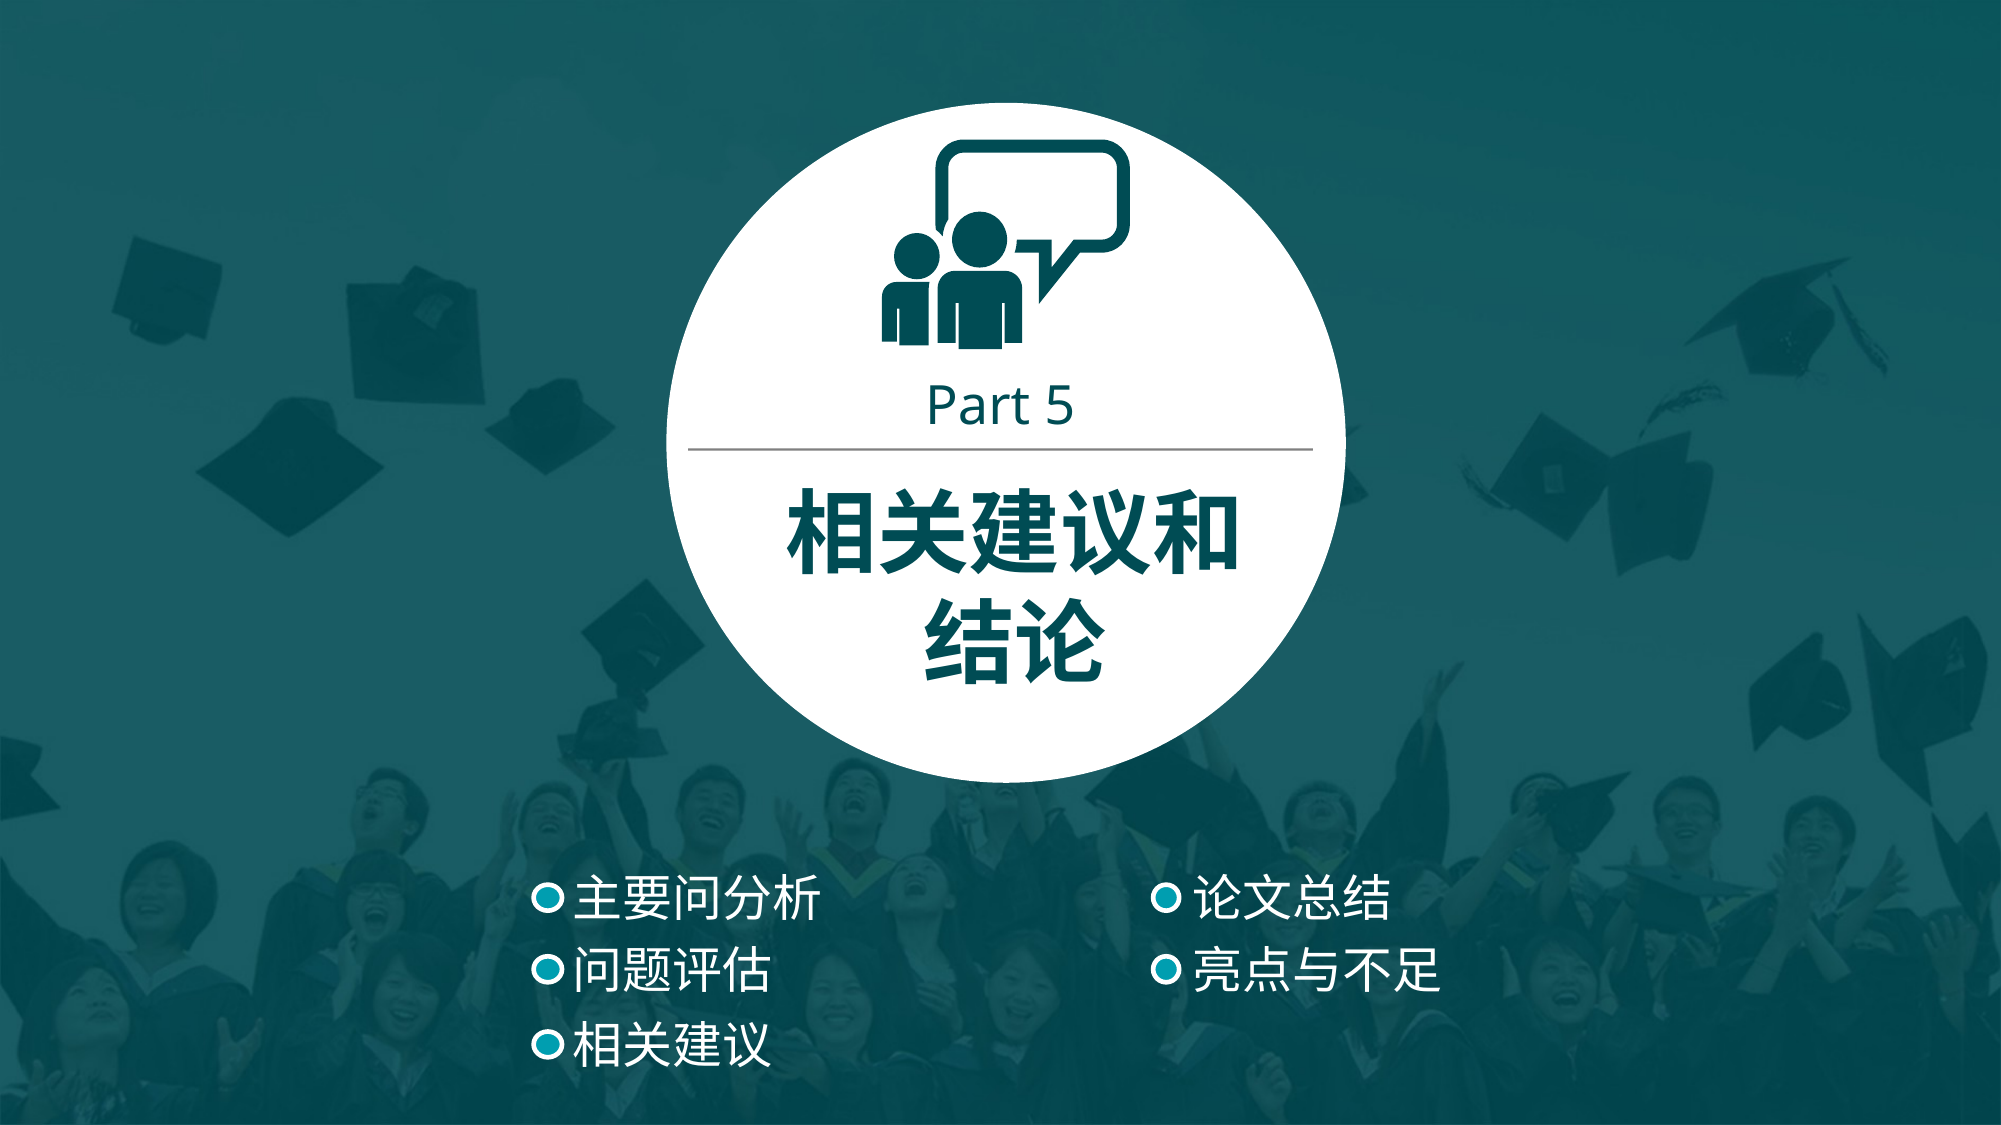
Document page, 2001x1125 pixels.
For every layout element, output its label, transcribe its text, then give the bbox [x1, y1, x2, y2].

text_box 相关建议 [558, 1006, 1027, 1082]
text_box [533, 1031, 558, 1058]
text_box [787, 703, 1225, 783]
text_box 论文总结 [1177, 859, 1615, 931]
text_box [1153, 884, 1177, 911]
text_box [894, 233, 940, 280]
text_box [935, 139, 1130, 305]
text_box [666, 102, 1346, 671]
picture [0, 0, 2001, 1125]
text_box [1153, 956, 1177, 983]
text_box [881, 281, 930, 346]
text_box 相关建议和结论 [754, 467, 1275, 703]
text_box [937, 270, 1023, 350]
text_box [533, 884, 558, 911]
text_box 主要问分析 [558, 859, 1027, 931]
text_box 问题评估 [558, 931, 1027, 1006]
text_box Part 5 [925, 369, 1076, 436]
text_box [533, 956, 558, 983]
text_box 亮点与不足 [1177, 931, 1615, 1006]
